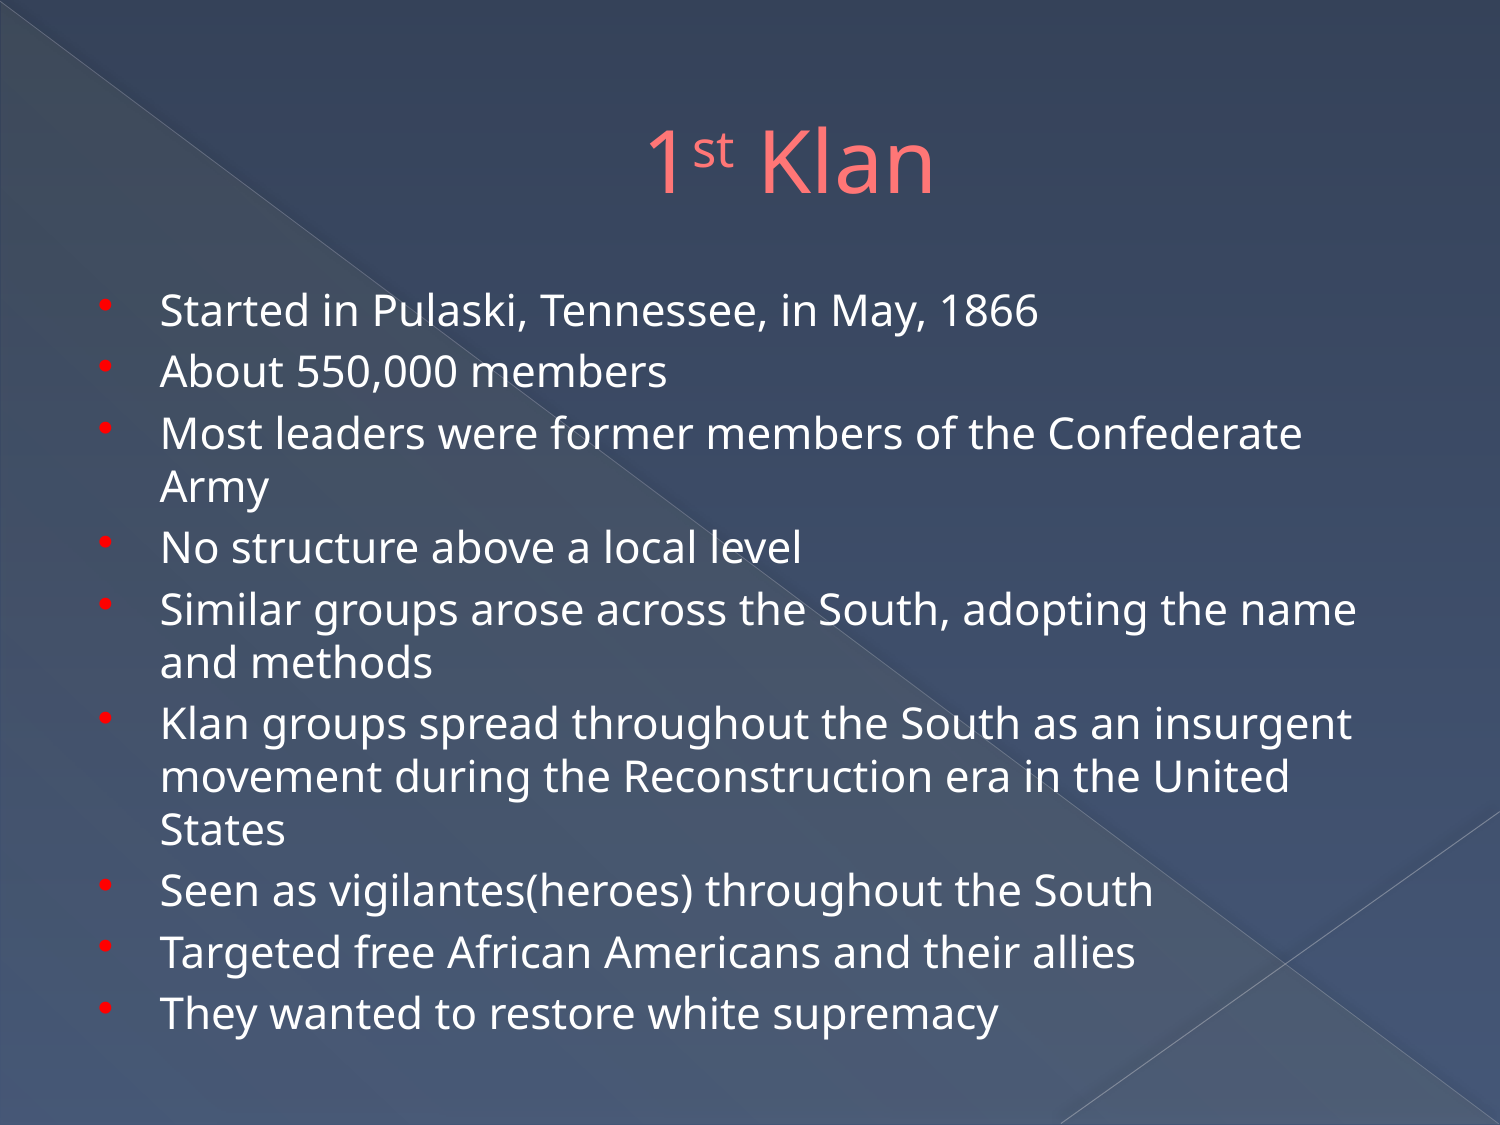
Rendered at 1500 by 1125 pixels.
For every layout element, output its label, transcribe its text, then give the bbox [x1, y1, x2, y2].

list Started in Pulaski, Tennessee, in May, 1866 About 550,000 members Most leaders were former members of the Confederate Army No structure above a local level Similar groups arose across the South, adopting the name and methods Klan groups spread throughout the South as an insurgent movement during the Reconstruction era in the United States Seen as vigilantes(heroes) throughout the South Targeted free African Americans and their allies They wanted to restore white supremacy [75, 275, 1425, 1050]
title 1st Klan [75, 43, 1425, 274]
